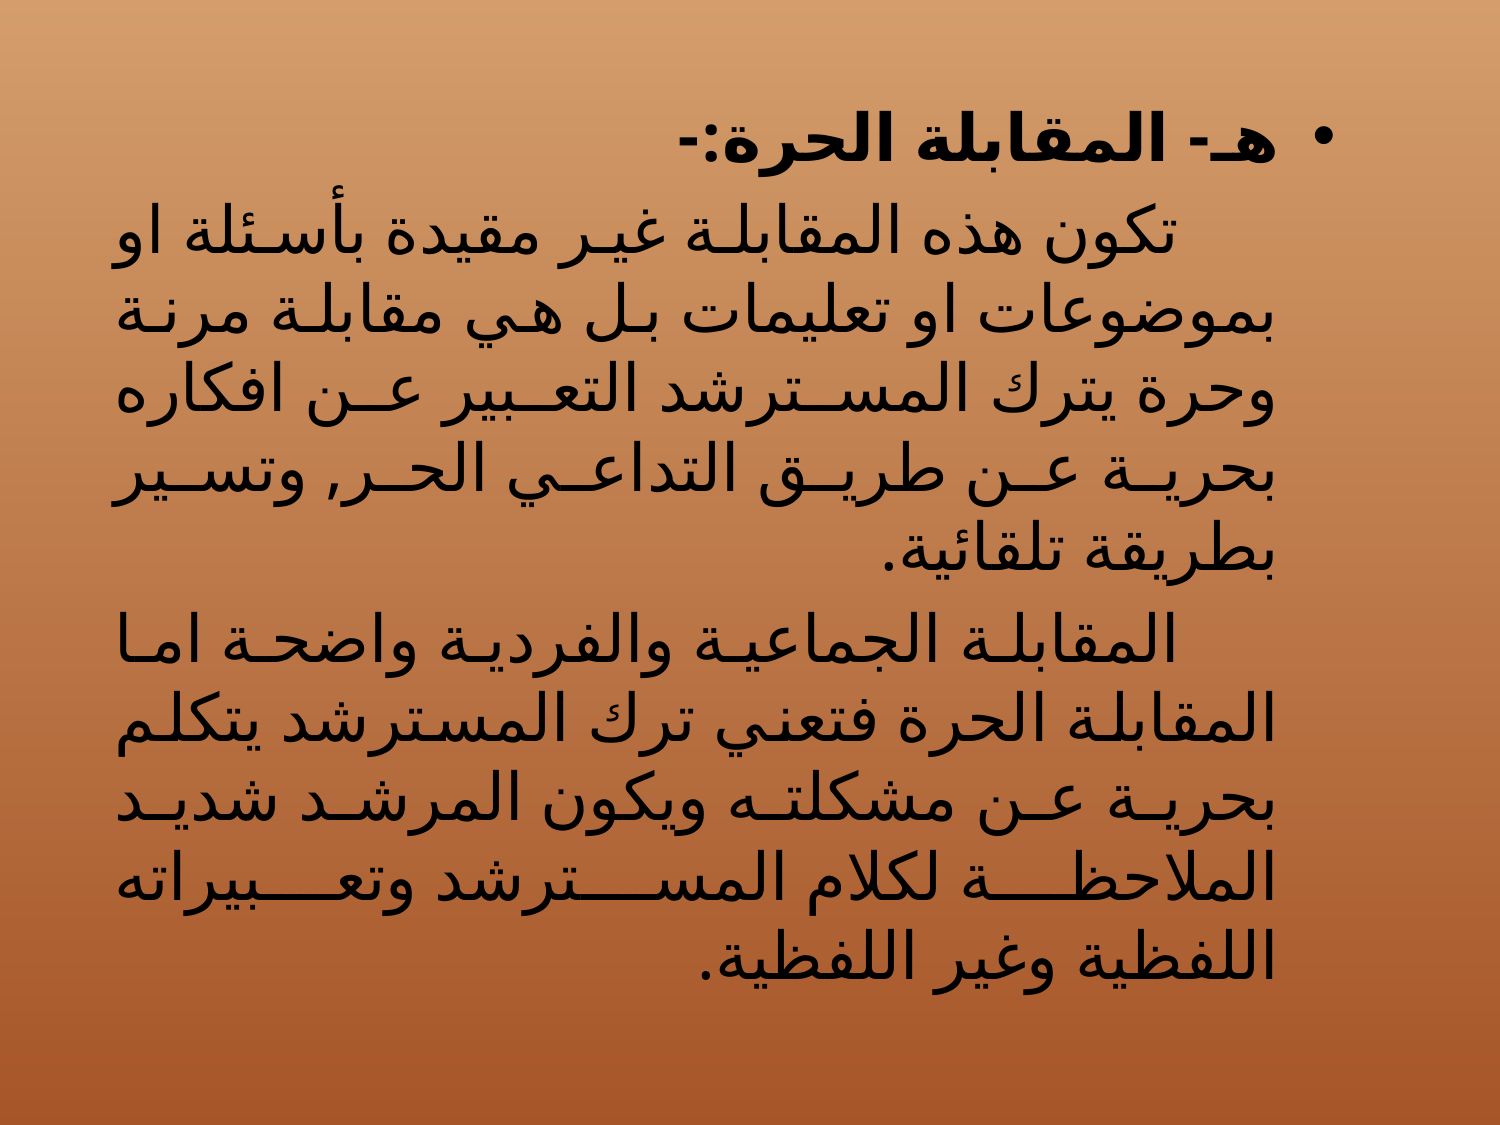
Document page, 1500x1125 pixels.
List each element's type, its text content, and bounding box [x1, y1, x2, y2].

list هـ- المقابلة الحرة:- تكون هذه المقابلة غير مقيدة بأسئلة او بموضوعات او تعليمات بل هي مقابلة مرنة وحرة يترك المسترشد التعبير عن افكاره بحرية عن طريق التداعي الحر, وتسير بطريقة تلقائية. المقابلة الجماعية والفردية واضحة اما المقابلة الحرة فتعني ترك المسترشد يتكلم بحرية عن مشكلته ويكون المرشد شديد الملاحظة لكلام المسترشد وتعبيراته اللفظية وغير اللفظية. [99, 87, 1350, 1005]
